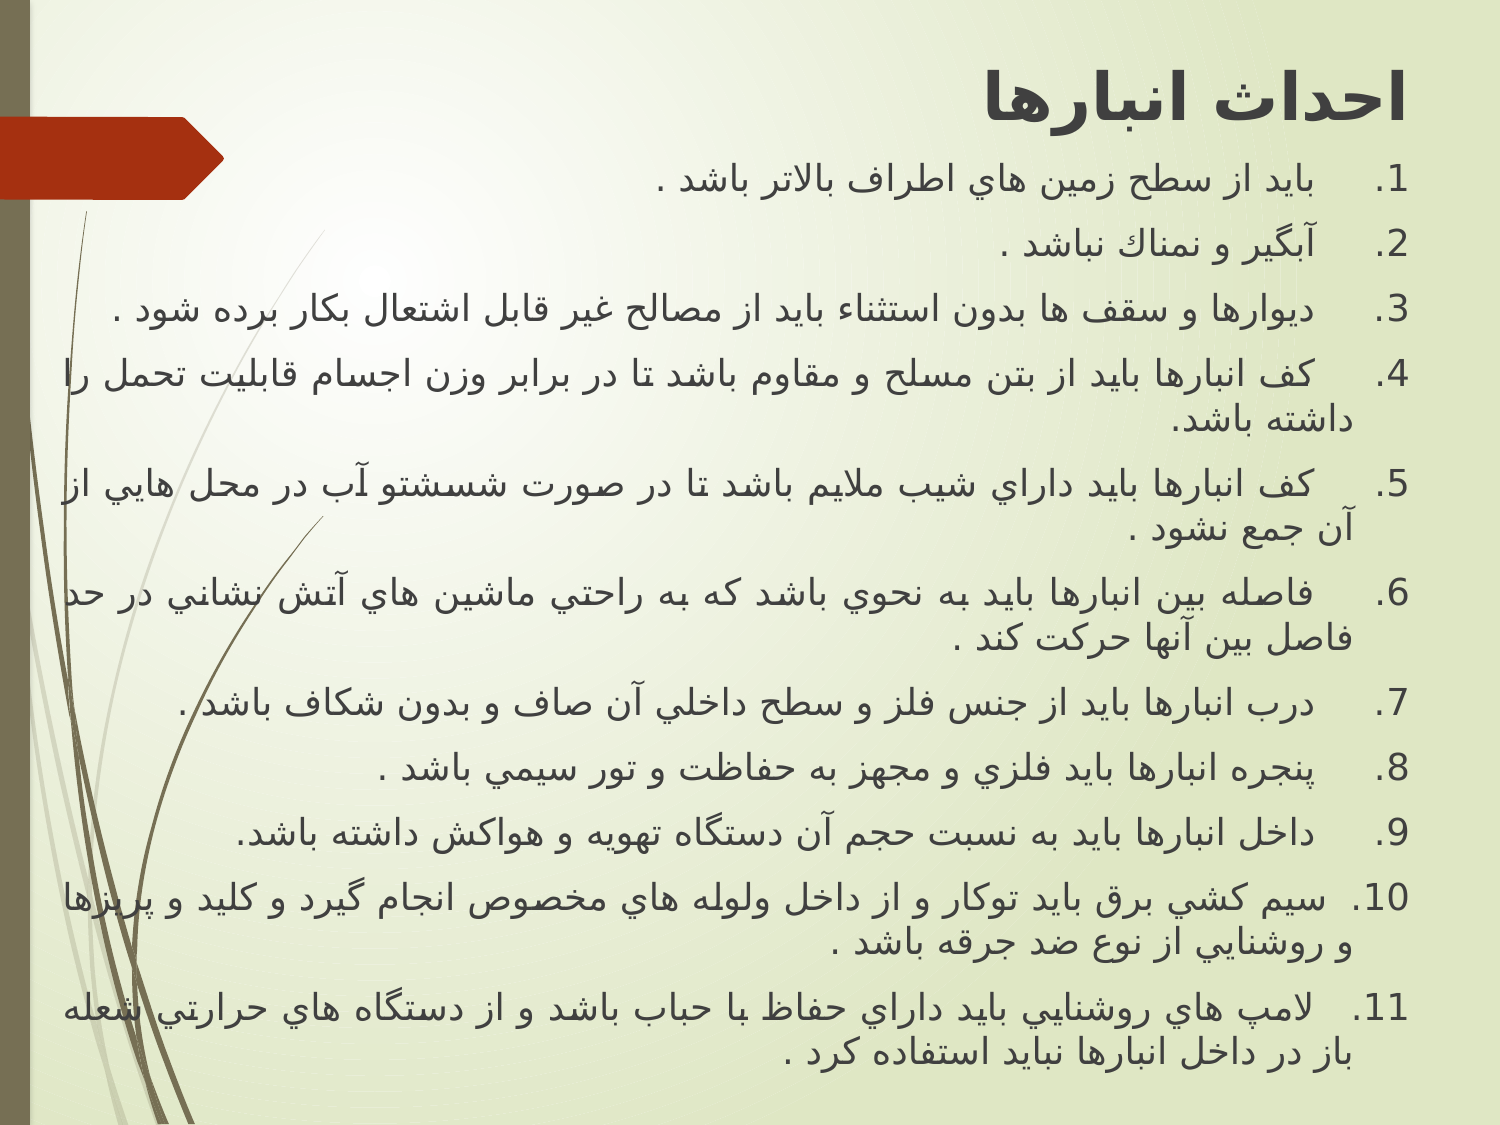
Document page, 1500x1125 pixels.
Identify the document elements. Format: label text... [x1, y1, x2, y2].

list احداث انبارها 1. بايد از سطح زمين هاي اطراف بالاتر باشد . 2. آبگير و نمناك نباشد . 3. ديوارها و سقف ها بدون استثناء بايد از مصالح غير قابل اشتعال بكار برده شود . 4. كف انبارها بايد از بتن مسلح و مقاوم باشد تا در برابر وزن اجسام قابليت تحمل را داشته باشد. 5. كف انبارها بايد داراي شيب ملايم باشد تا در صورت شسشتو آب در محل هايي از آن جمع نشود . 6. فاصله بين انبارها بايد به نحوي باشد كه به راحتي ماشين هاي آتش نشاني در حد فاصل بين آنها حركت كند . 7. درب انبارها بايد از جنس فلز و سطح داخلي آن صاف و بدون شكاف باشد . 8. پنجره انبارها بايد فلزي و مجهز به حفاظت و تور سيمي باشد . 9. داخل انبارها بايد به نسبت حجم آن دستگاه تهويه و هواكش داشته باشد. 10. سيم كشي برق بايد توكار و از داخل ولوله هاي مخصوص انجام گيرد و كليد و پريزها و روشنايي از نوع ضد جرقه باشد . 11. لامپ هاي روشنايي بايد داراي حفاظ با حباب باشد و از دستگاه هاي حرارتي شعله باز در داخل انبارها نبايد استفاده كرد . [46, 46, 1425, 1090]
